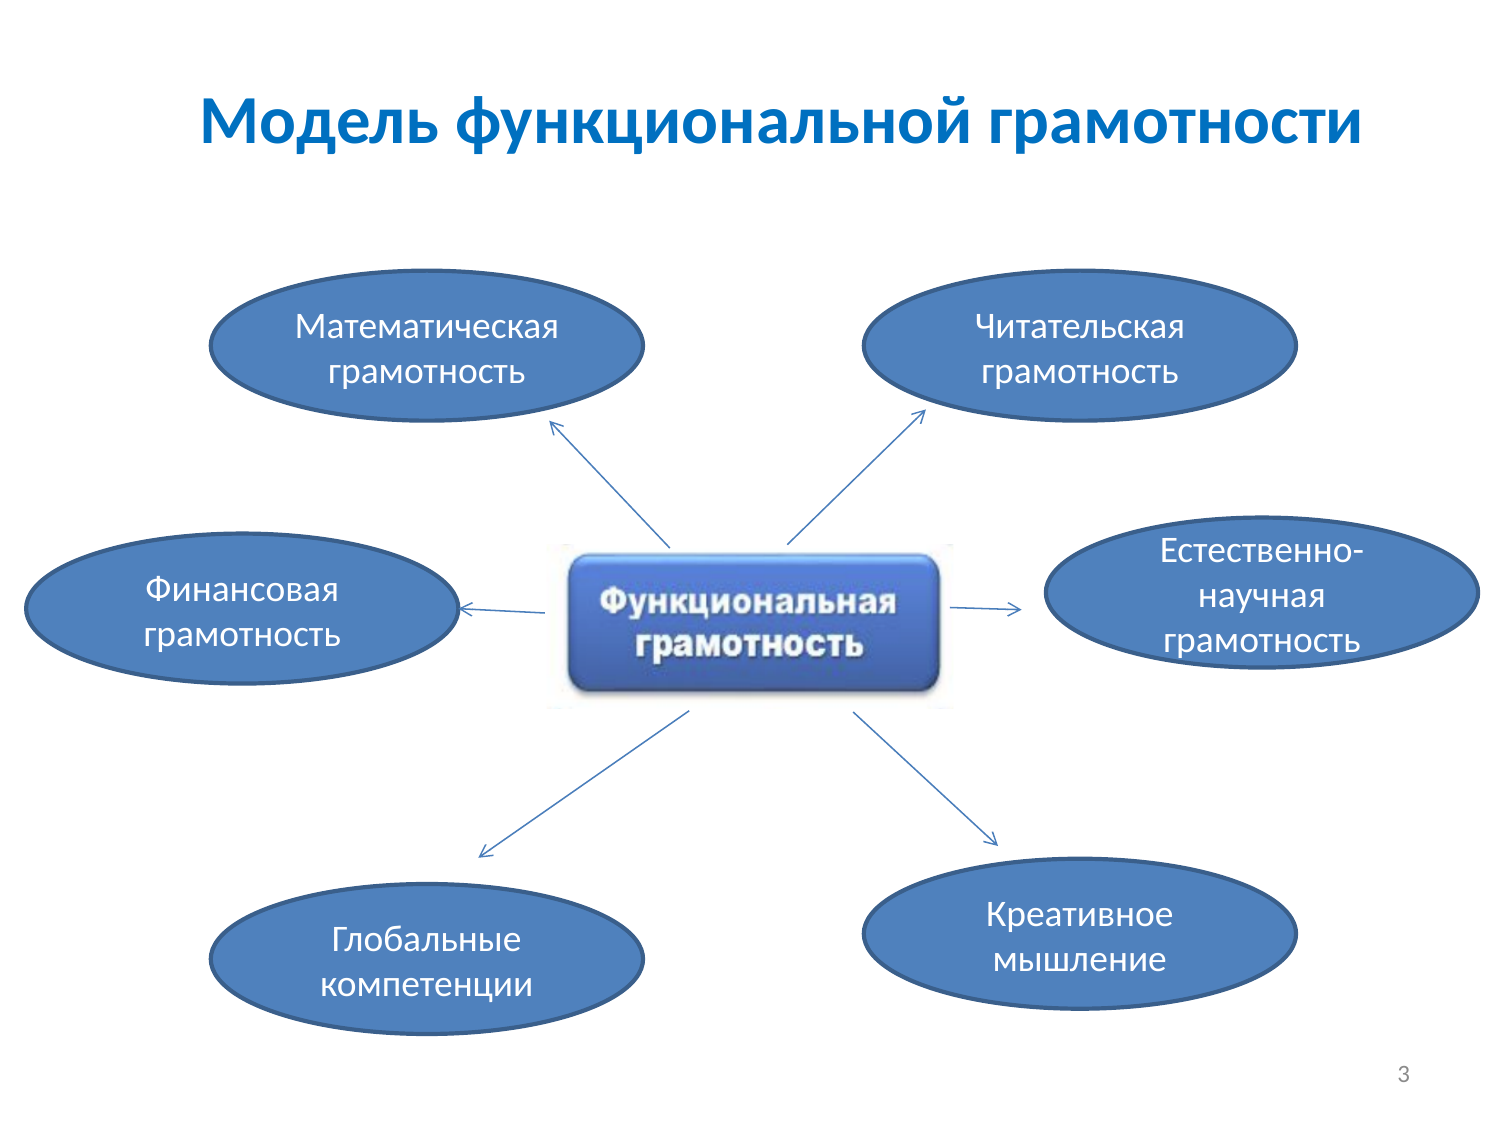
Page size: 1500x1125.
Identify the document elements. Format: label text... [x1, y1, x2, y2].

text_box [852, 711, 999, 847]
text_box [949, 607, 1022, 611]
title Модель функциональной грамотности [135, 45, 1430, 187]
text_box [549, 420, 671, 549]
slide_number 3 [1074, 1042, 1425, 1103]
text_box Читательская грамотность [861, 268, 1299, 423]
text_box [786, 409, 927, 545]
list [546, 544, 954, 709]
text_box Естественно-научная грамотность [1043, 515, 1481, 670]
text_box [478, 710, 690, 859]
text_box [458, 608, 545, 614]
text_box Математическая грамотность [208, 268, 646, 423]
text_box Финансовая грамотность [24, 531, 461, 686]
text_box Глобальные компетенции [208, 881, 646, 1037]
text_box Креативное мышление [861, 856, 1299, 1011]
